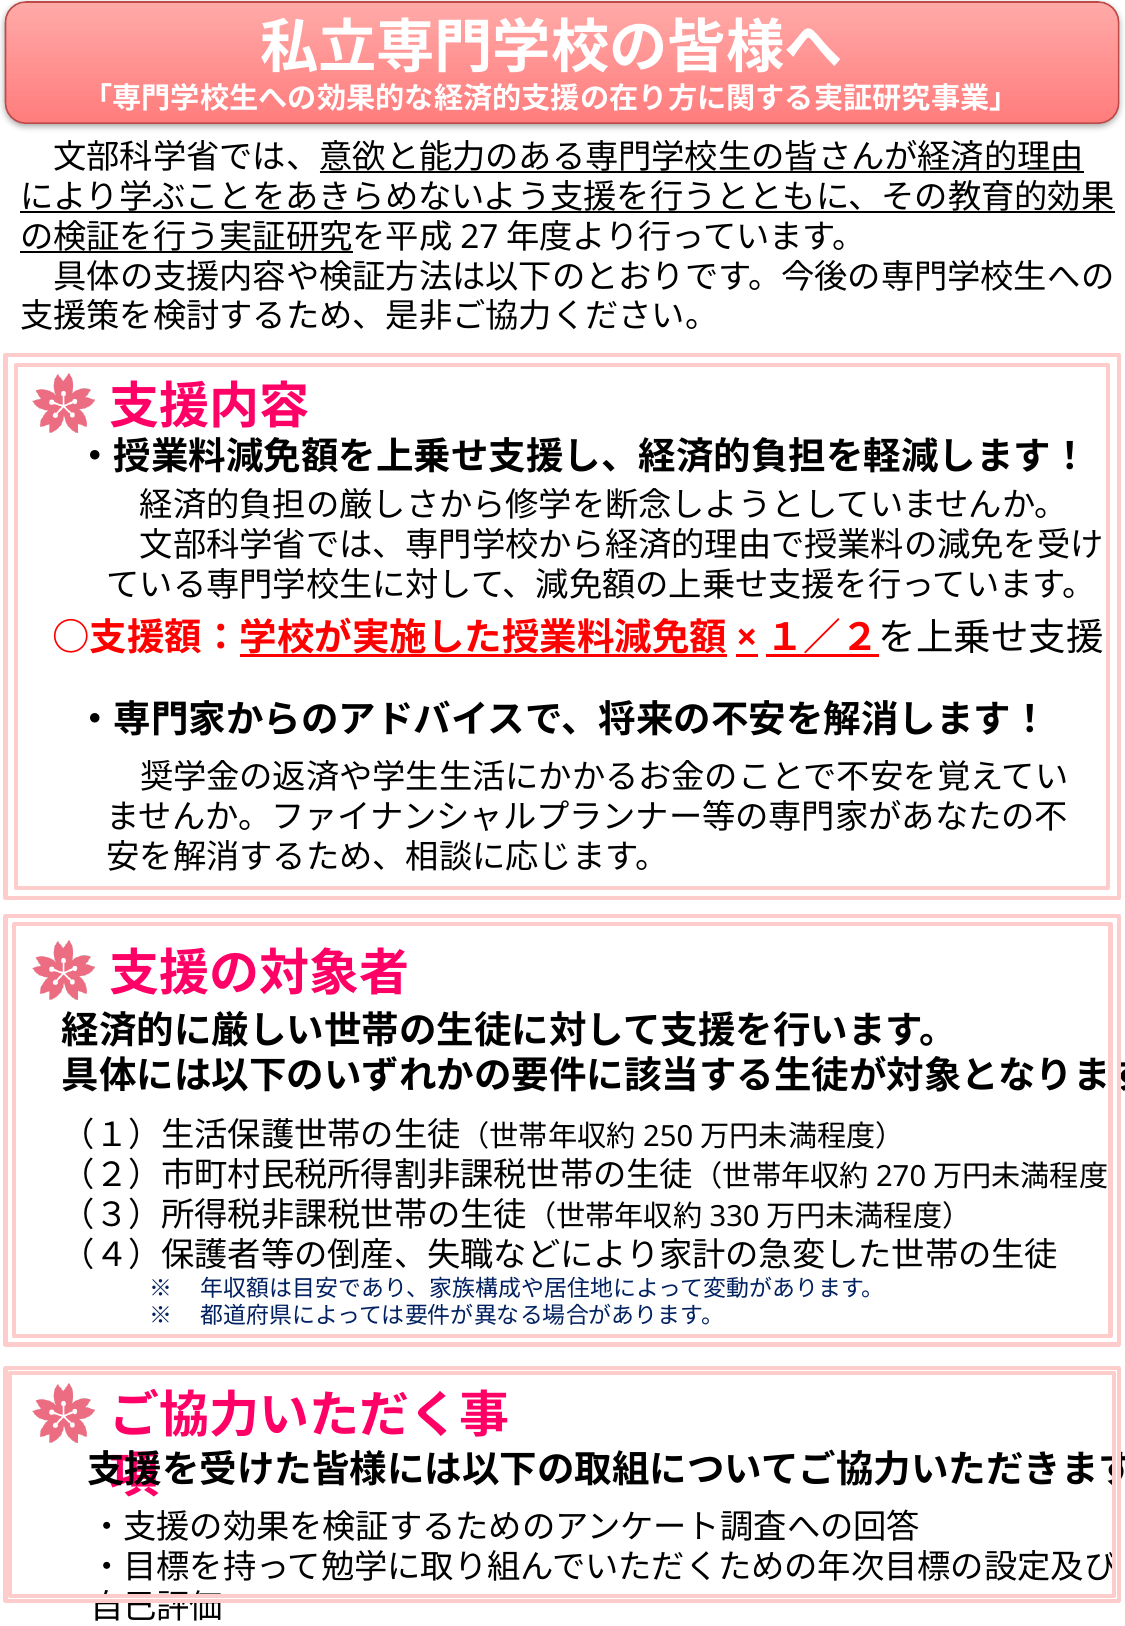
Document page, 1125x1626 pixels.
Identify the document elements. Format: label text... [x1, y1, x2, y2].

text_box ・授業料減免額を上乗せ支援し、経済的負担を軽減します！ [61, 424, 1125, 525]
text_box [3, 666, 1121, 900]
text_box [3, 1366, 1121, 1603]
text_box 私立専門学校の皆様へ 「専門学校生への効果的な経済的支援の在り方に関する実証研究事業」 [0, 2, 1114, 122]
text_box ・専門家からのアドバイスで、将来の不安を解消します！ [61, 687, 1070, 748]
text_box [1114, 8, 1120, 117]
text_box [31, 365, 504, 442]
text_box ○支援額：学校が実施した授業料減免額×１／２を上乗せ支援 [0, 606, 1125, 666]
text_box 支援を受けた皆様には以下の取組についてご協力いただきます。 [72, 1437, 1112, 1498]
text_box 経済的に厳しい世帯の生徒に対して支援を行います。 具体には以下のいずれかの要件に該当する生徒が対象となります。 （１）生活保護世帯の生徒（世帯年収約250万円未満程度） （２）市町村民税所得割非課税世帯の生徒（世帯年収約270万円未満程度） （３）所得税非課税世帯の生徒（世帯年収約330万円未満程度） （４）保護者等の倒産、失職などにより家計の急変した世帯の生徒 ※ 年収額は目安であり、家族構成や居住地によって変動があります。 ※ 都道府県によっては要件が異なる場合があります。 [46, 998, 1108, 1334]
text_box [31, 932, 467, 1009]
text_box 奨学金の返済や学生生活にかかるお金のことで不安を覚えていませんか。ファイナンシャルプランナー等の専門家があなたの不安を解消するため、相談に応じます。 [92, 748, 1101, 883]
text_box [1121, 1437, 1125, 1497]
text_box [31, 1374, 558, 1452]
text_box [3, 914, 1121, 1347]
text_box ・支援の効果を検証するためのアンケート調査への回答 ・目標を持って勉学に取り組んでいただくための年次目標の設定及び自己評価 [75, 1497, 1125, 1625]
text_box 経済的負担の厳しさから修学を断念しようとしていませんか。 文部科学省では、専門学校から経済的理由で授業料の減免を受けている専門学校生に対して、減免額の上乗せ支援を行っています。 [92, 475, 1125, 606]
text_box [3, 353, 1121, 606]
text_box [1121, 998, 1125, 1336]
text_box 文部科学省では、意欲と能力のある専門学校生の皆さんが経済的理由により学ぶことをあきらめないよう支援を行うとともに、その教育的効果の検証を行う実証研究を平成27年度より行っています。 具体の支援内容や検証方法は以下のとおりです。今後の専門学校生への支援策を検討するため、是非ご協力ください。 [5, 127, 1125, 342]
